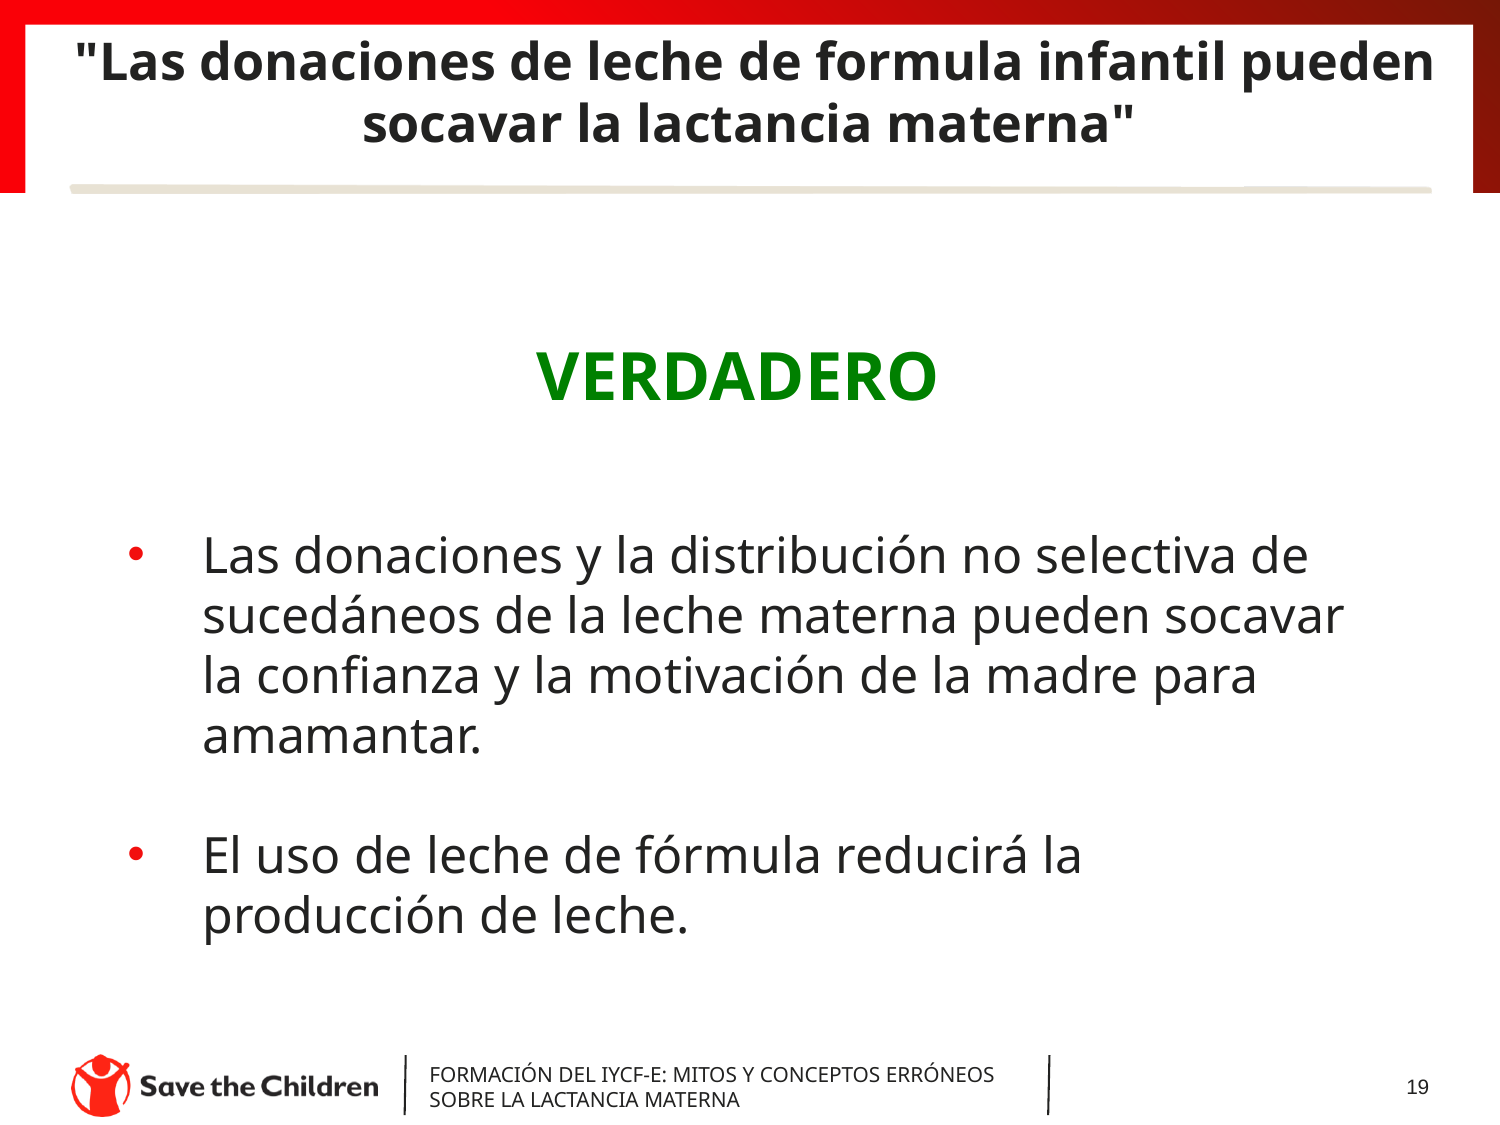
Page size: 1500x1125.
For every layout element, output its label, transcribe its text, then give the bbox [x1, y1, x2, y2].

footer FORMACIÓN DEL IYCF-E: MITOS Y CONCEPTOS ERRÓNEOS SOBRE LA LACTANCIA MATERNA [414, 1056, 1042, 1117]
text_box VERDADERO Las donaciones y la distribución no selectiva de sucedáneos de la leche materna pueden socavar la confianza y la motivación de la madre para amamantar. El uso de leche de fórmula reducirá la producción de leche. [112, 326, 1365, 952]
text_box "Las donaciones de leche de formula infantil pueden socavar la lactancia materna" [29, 47, 1483, 161]
picture [69, 184, 1432, 194]
slide_number ‹#› [1317, 1056, 1445, 1117]
picture [71, 1054, 378, 1117]
